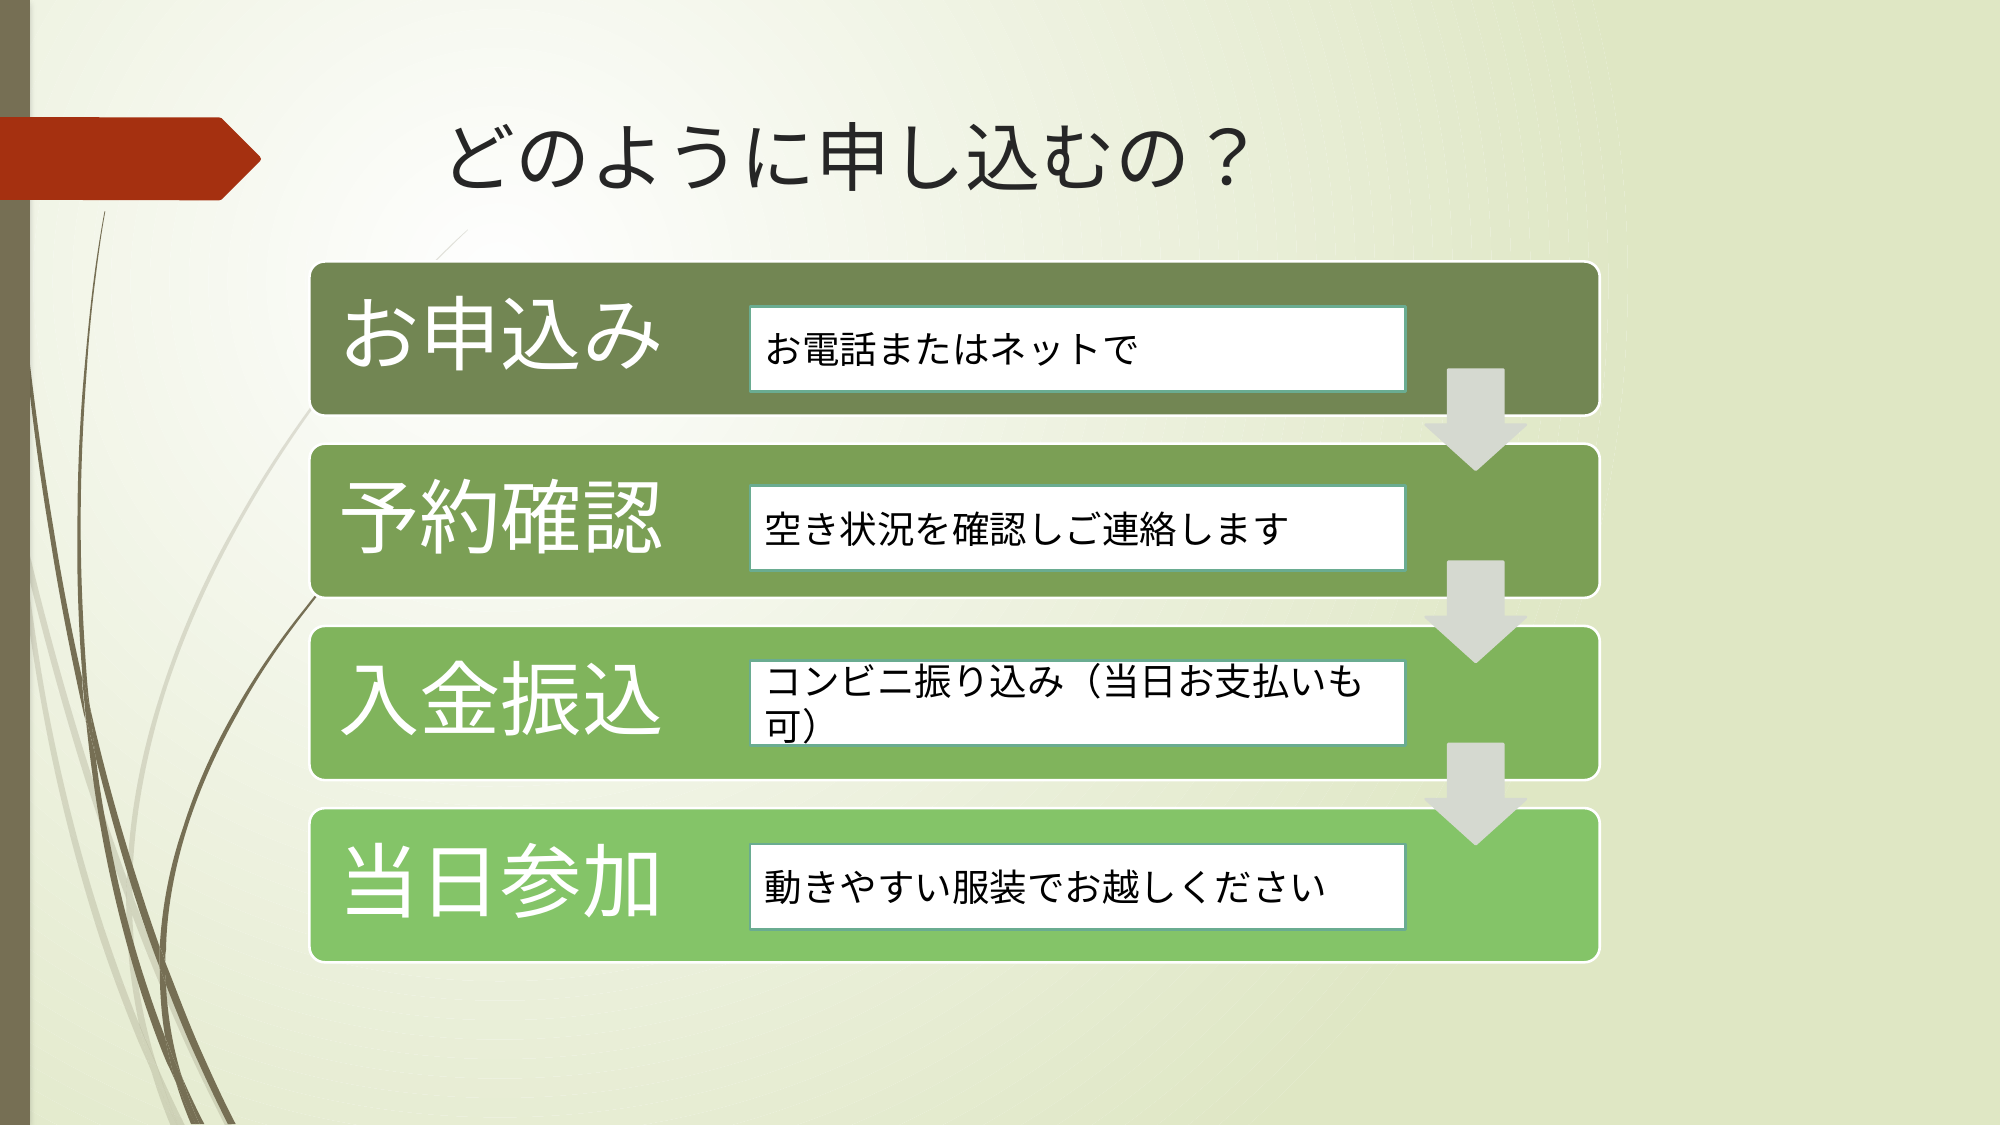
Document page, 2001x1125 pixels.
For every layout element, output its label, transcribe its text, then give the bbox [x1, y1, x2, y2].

text_box コンビニ振り込み（当日お支払いも可） [749, 659, 1407, 747]
text_box [1424, 742, 1528, 846]
title どのように申し込むの？ [425, 102, 1888, 313]
text_box 当日参加 [308, 806, 1602, 964]
text_box 入金振込 [308, 624, 1602, 782]
text_box 空き状況を確認しご連絡します [749, 484, 1407, 572]
text_box お申込み [308, 260, 1602, 417]
text_box [1424, 368, 1528, 471]
text_box 動きやすい服装でお越しください [749, 843, 1407, 931]
text_box [1424, 560, 1528, 663]
text_box お電話またはネットで [749, 305, 1407, 393]
text_box 予約確認 [308, 442, 1602, 600]
